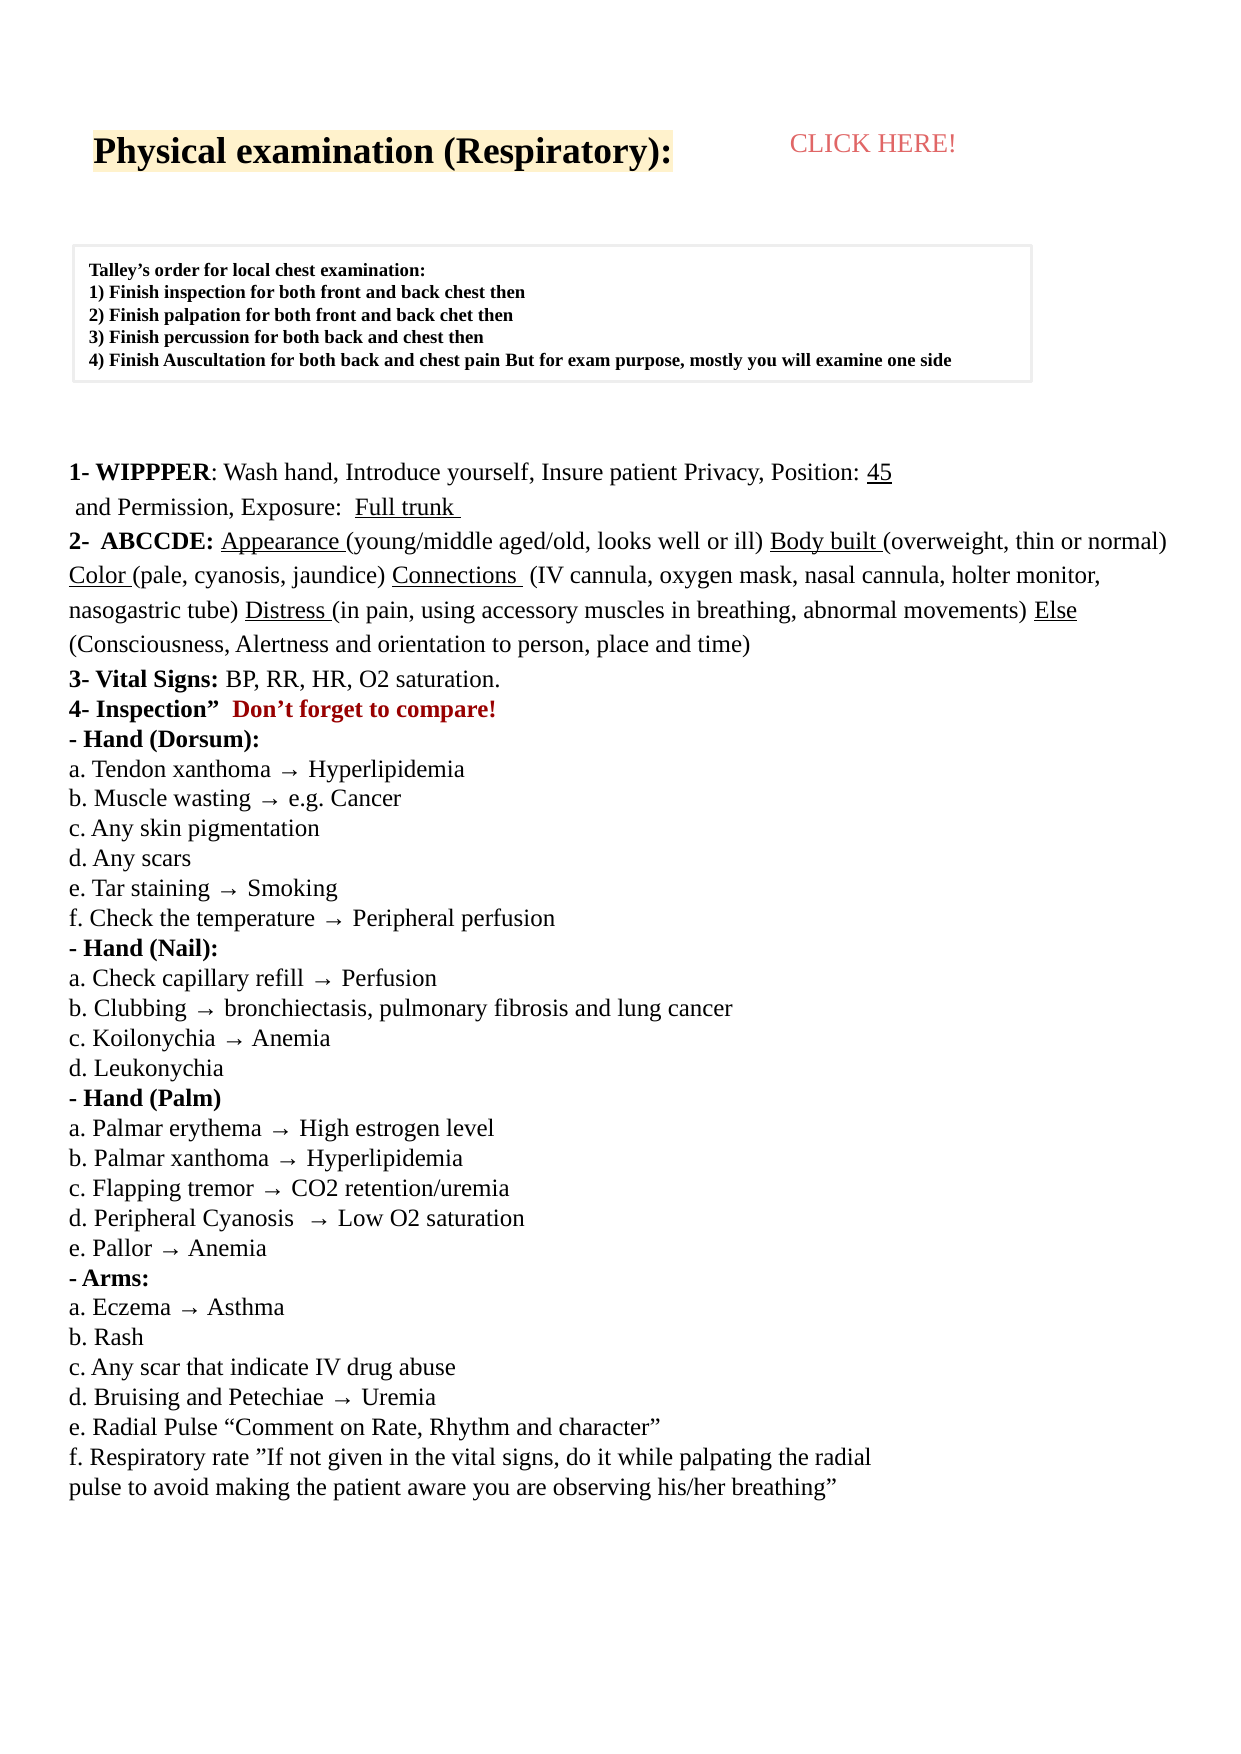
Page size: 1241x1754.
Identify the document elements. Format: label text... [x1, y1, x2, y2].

text_box Talley’s order for local chest examination: 1) Finish inspection for both front and back chest then 2) Finish palpation for both front and back chet then 3) Finish percussion for both back and chest then 4) Finish Auscultation for both back and chest pain But for exam purpose, mostly you will examine one side [73, 245, 1032, 382]
text_box 1- WIPPPER: Wash hand, Introduce yourself, Insure patient Privacy, Position: 45 and Permission, Exposure: Full trunk 2- ABCCDE: Appearance (young/middle aged/old, looks well or ill) Body built (overweight, thin or normal) Color (pale, cyanosis, jaundice) Connections (IV cannula, oxygen mask, nasal cannula, holter monitor, nasogastric tube) Distress (in pain, using accessory muscles in breathing, abnormal movements) Else (Consciousness, Alertness and orientation to person, place and time) 3- Vital Signs: BP, RR, HR, O2 saturation. 4- Inspection” Don’t forget to compare! - Hand (Dorsum): a. Tendon xanthoma → Hyperlipidemia b. Muscle wasting → e.g. Cancer c. Any skin pigmentation d. Any scars e. Tar staining → Smoking f. Check the temperature → Peripheral perfusion - Hand (Nail): a. Check capillary refill → Perfusion b. Clubbing → bronchiectasis, pulmonary fibrosis and lung cancer c. Koilonychia → Anemia d. Leukonychia - Hand (Palm) a. Palmar erythema → High estrogen level b. Palmar xanthoma → Hyperlipidemia c. Flapping tremor → CO2 retention/uremia d. Peripheral Cyanosis → Low O2 saturation e. Pallor → Anemia - Arms: a. Eczema → Asthma b. Rash c. Any scar that indicate IV drug abuse d. Bruising and Petechiae → Uremia e. Radial Pulse “Comment on Rate, Rhythm and character” f. Respiratory rate ”If not given in the vital signs, do it while palpating the radial pulse to avoid making the patient aware you are observing his/her breathing” [54, 436, 1186, 1580]
text_box CLICK HERE! [774, 110, 1017, 173]
text_box Physical examination (Respiratory): [73, 99, 730, 192]
